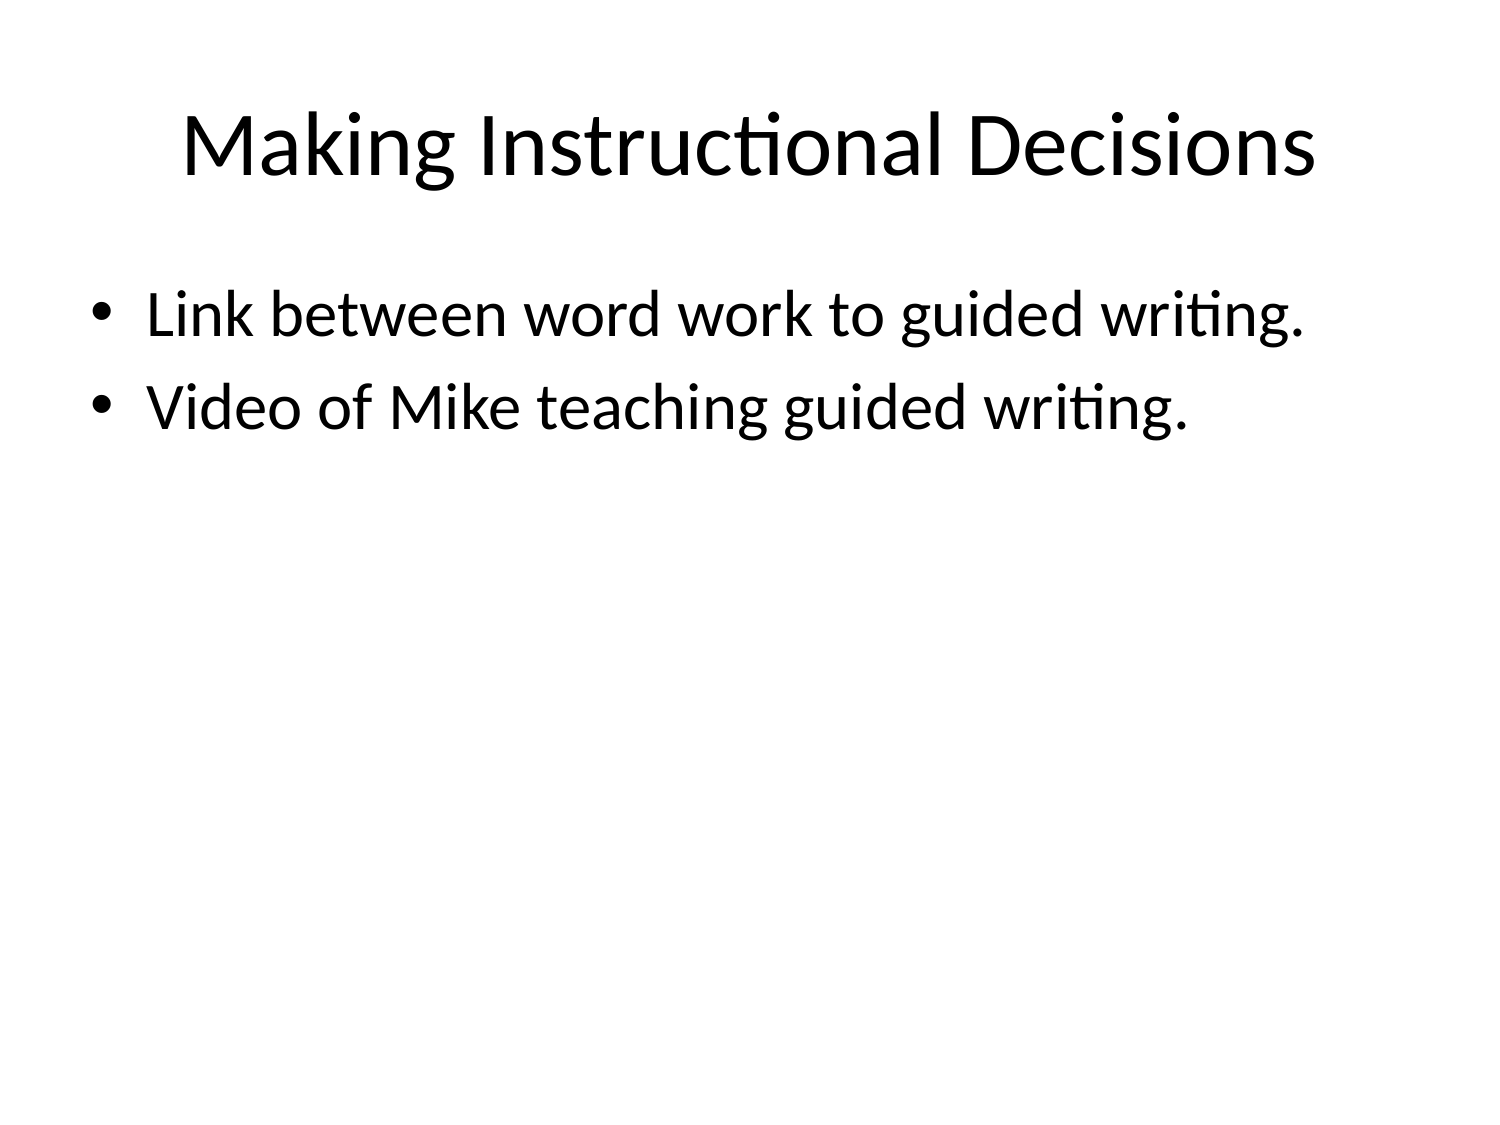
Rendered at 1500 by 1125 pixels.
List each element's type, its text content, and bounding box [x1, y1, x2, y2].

title Making Instructional Decisions [74, 44, 1426, 233]
list Link between word work to guided writing. Video of Mike teaching guided writing. [74, 262, 1426, 1006]
